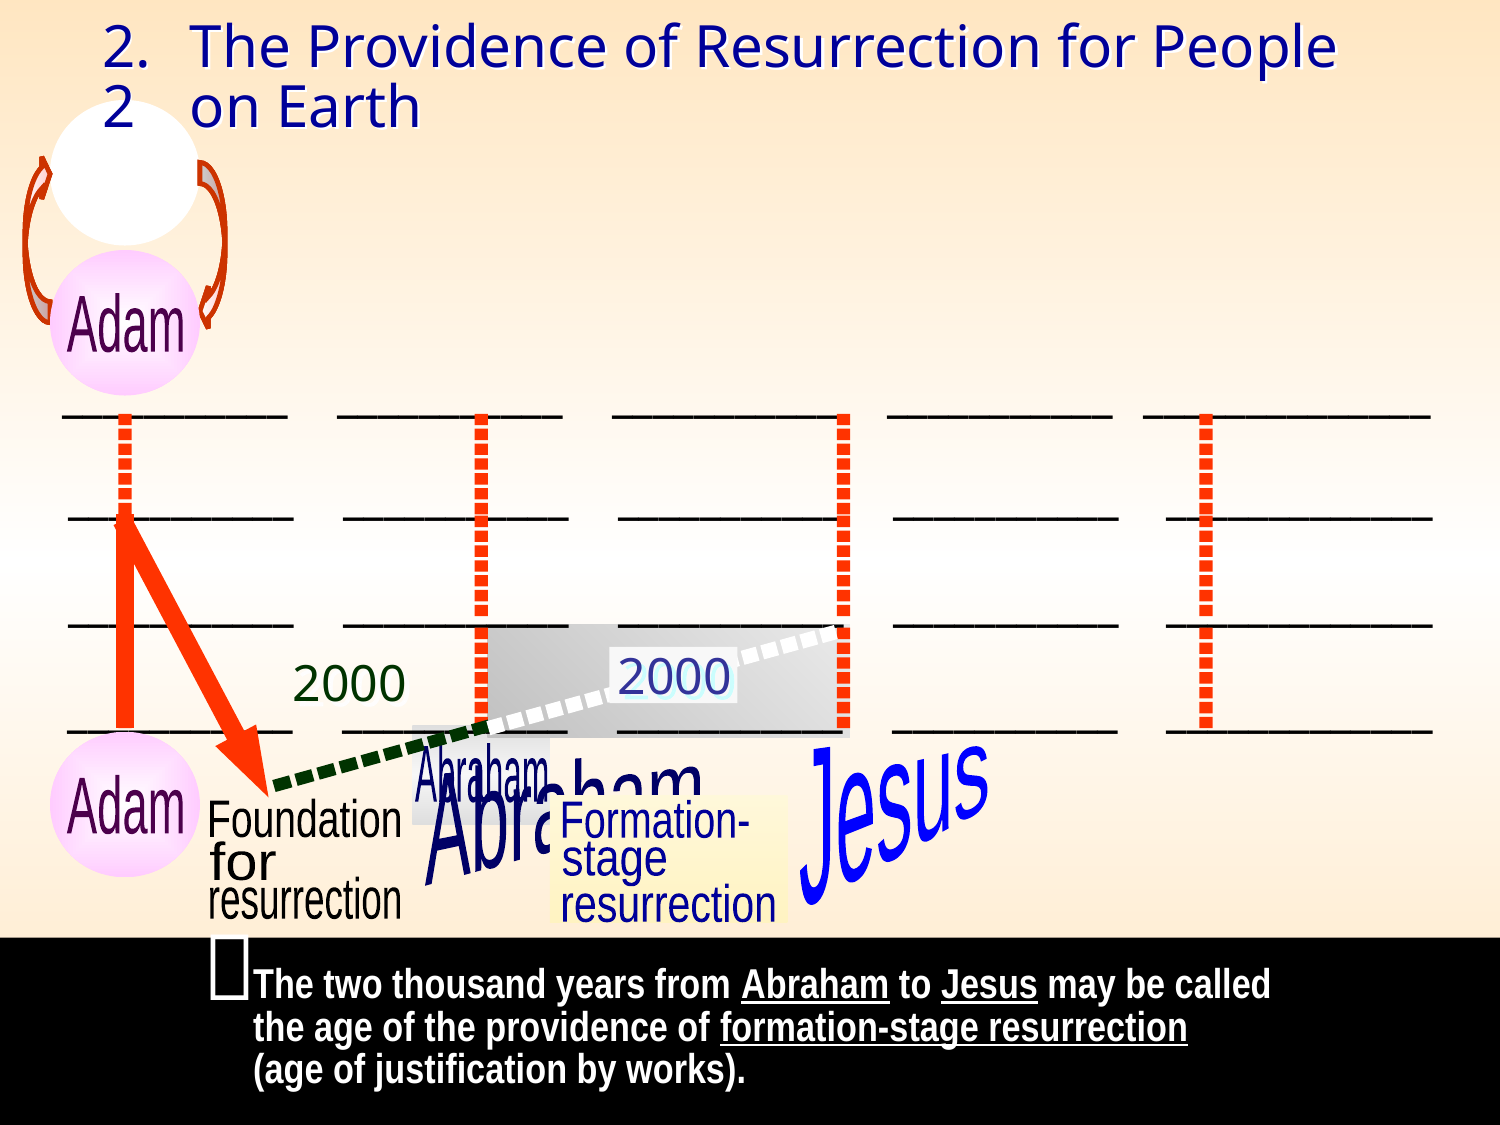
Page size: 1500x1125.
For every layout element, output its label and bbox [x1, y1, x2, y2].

text_box [599, 637, 751, 713]
text_box [220, 745, 264, 789]
text_box [412, 745, 551, 826]
text_box [87, 12, 1426, 88]
text_box [549, 795, 788, 923]
text_box [49, 731, 201, 878]
text_box [274, 643, 426, 720]
text_box [562, 799, 775, 923]
text_box [187, 944, 1301, 1101]
text_box [117, 413, 1213, 729]
text_box [12, 392, 1488, 738]
text_box [24, 99, 226, 396]
text_box [0, 937, 1500, 1125]
